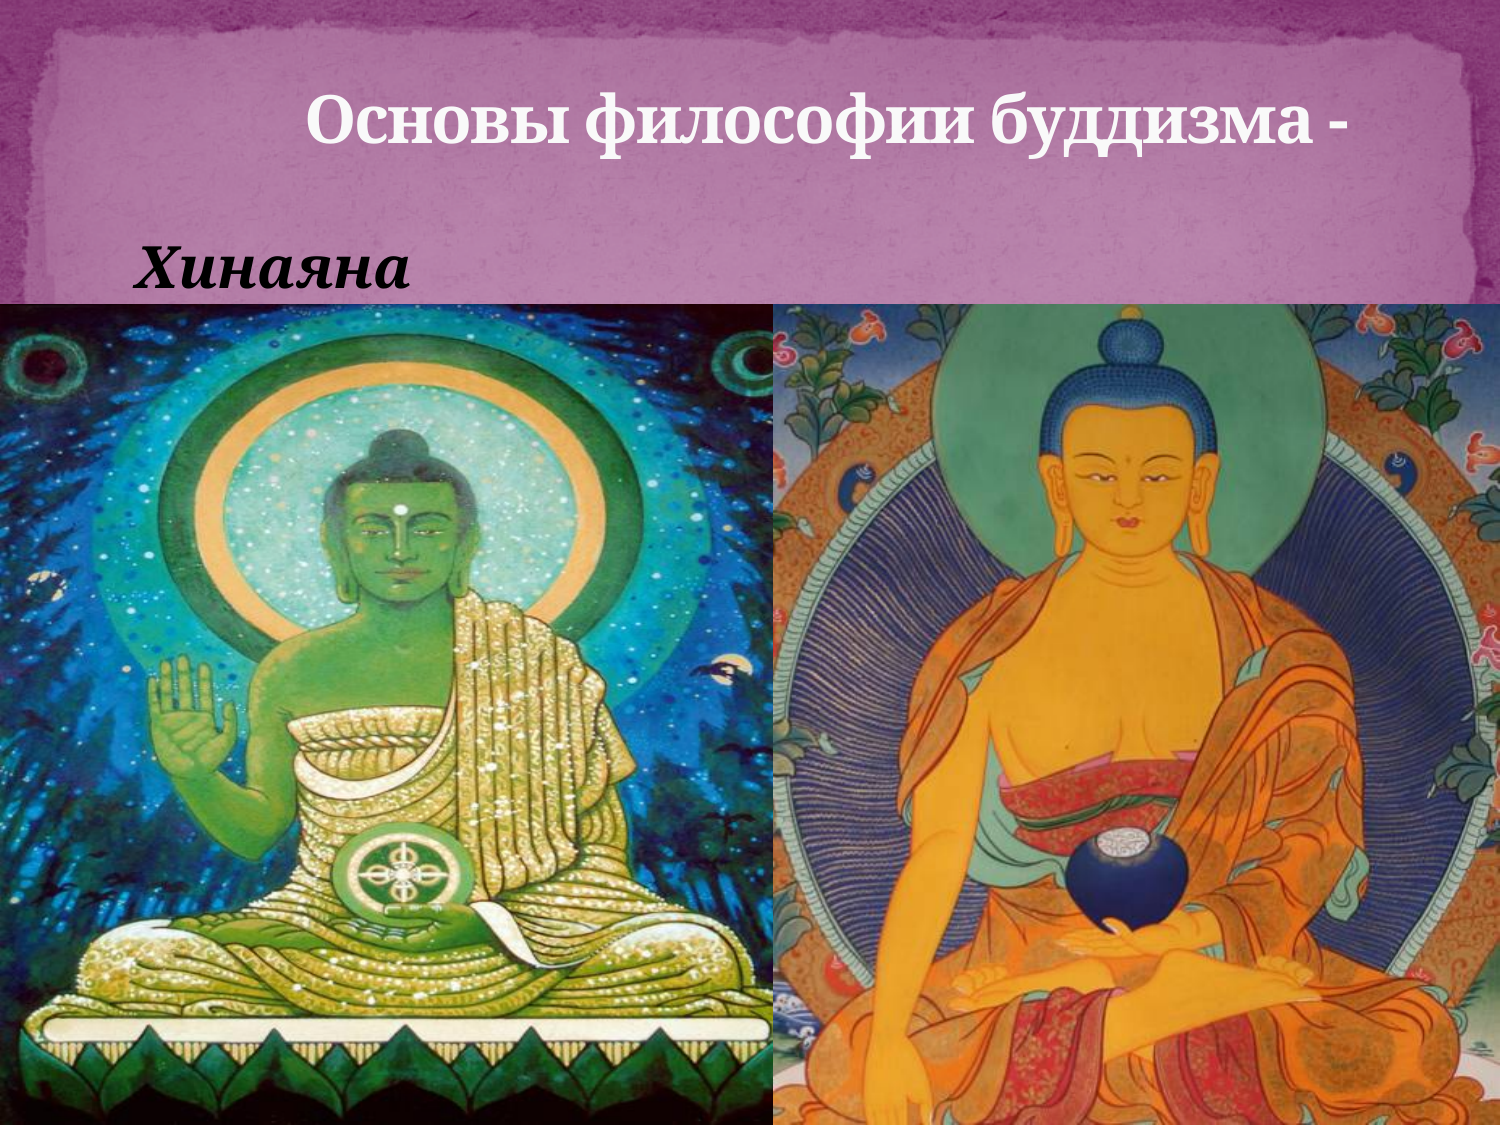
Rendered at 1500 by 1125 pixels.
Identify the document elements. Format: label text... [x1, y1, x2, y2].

title Основы философии буддизма - [74, 24, 1425, 165]
list Хинаяна Махаяна [74, 222, 1426, 293]
picture [0, 304, 1500, 1125]
